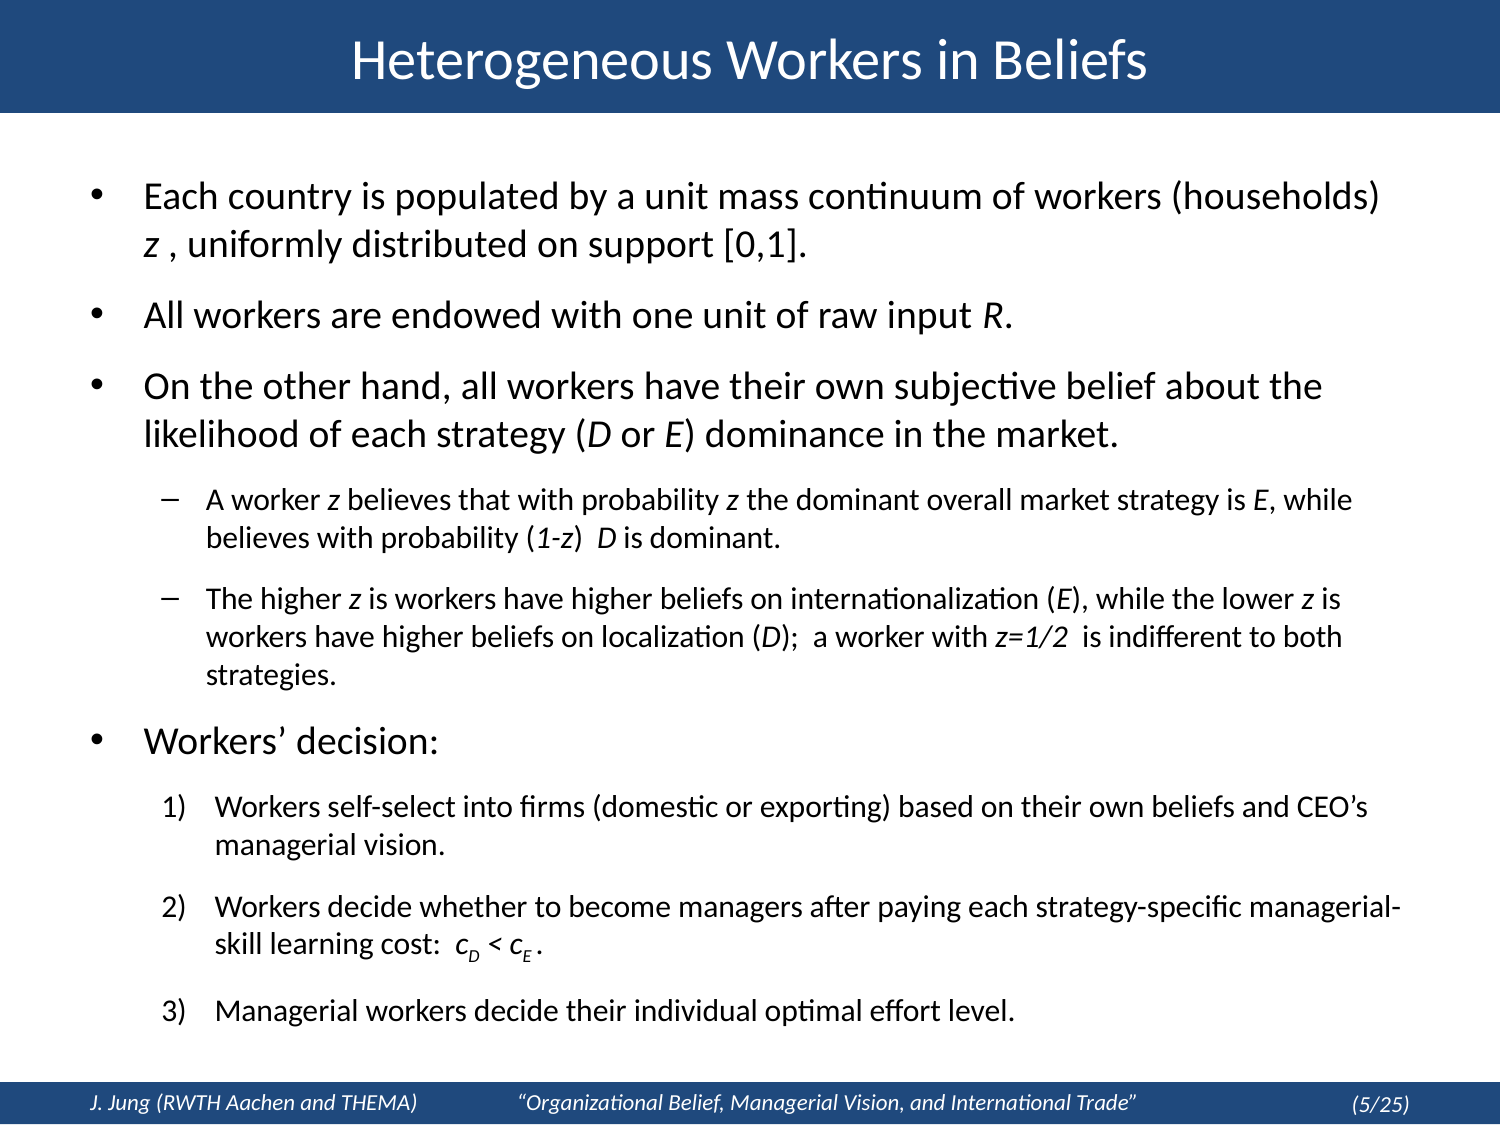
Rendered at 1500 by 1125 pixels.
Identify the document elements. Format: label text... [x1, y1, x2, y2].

list Each country is populated by a unit mass continuum of workers (households) z , uniformly distributed on support [0,1]. All workers are endowed with one unit of raw input R. On the other hand, all workers have their own subjective belief about the likelihood of each strategy (D or E) dominance in the market. A worker z believes that with probability z the dominant overall market strategy is E, while believes with probability (1-z) D is dominant. The higher z is workers have higher beliefs on internationalization (E), while the lower z is workers have higher beliefs on localization (D); a worker with z=1/2 is indifferent to both strategies. Workers’ decision: Workers self-select into firms (domestic or exporting) based on their own beliefs and CEO’s managerial vision. Workers decide whether to become managers after paying each strategy-specific managerial-skill learning cost: cD < cE . Managerial workers decide their individual optimal effort level. [75, 162, 1425, 1038]
slide_number (5/25) [1074, 1082, 1425, 1125]
title Heterogeneous Workers in Beliefs [0, 0, 1500, 113]
footer J. Jung (RWTH Aachen and THEMA) “Organizational Belief, Managerial Vision, and International Trade” [75, 1076, 1200, 1125]
